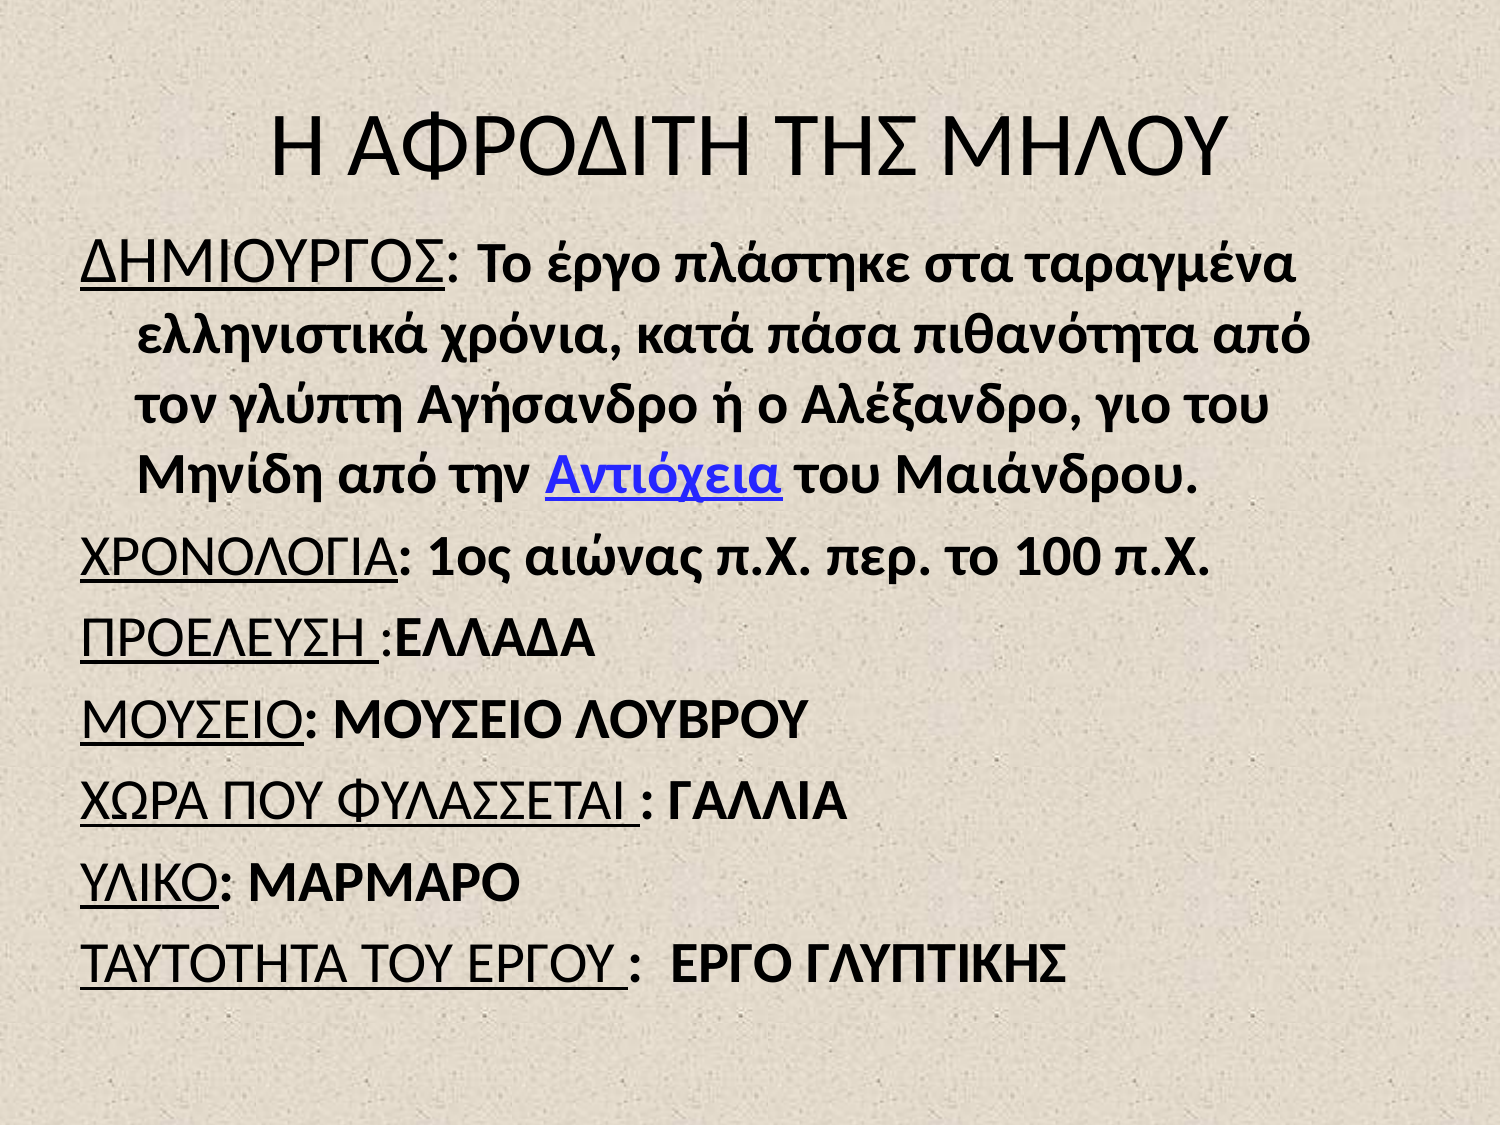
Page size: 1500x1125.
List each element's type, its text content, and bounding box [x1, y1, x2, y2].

picture [0, 0, 1500, 1125]
list ΔΗΜΙΟΥΡΓΟΣ: Το έργο πλάστηκε στα ταραγμένα ελληνιστικά χρόνια, κατά πάσα πιθανότητα από τον γλύπτη Αγήσανδρο ή ο Αλέξανδρο, γιο του Μηνίδη από την Αντιόχεια του Μαιάνδρου. ΧΡΟΝΟΛΟΓΙΑ: 1ος αιώνας π.Χ. περ. το 100 π.Χ. ΠΡΟΕΛΕΥΣΗ :ΕΛΛΑΔΑ ΜΟΥΣΕΙΟ: ΜΟΥΣΕΙΟ ΛΟΥΒΡΟΥ ΧΩΡΑ ΠΟΥ ΦΥΛΑΣΣΕΤΑΙ : ΓΑΛΛΙΑ ΥΛΙΚΟ: ΜΑΡΜΑΡΟ ΤΑΥΤΟΤΗΤΑ ΤΟΥ ΕΡΓΟΥ : ΕΡΓΟ ΓΛΥΠΤΙΚΗΣ [64, 208, 1415, 1125]
title Η ΑΦΡΟΔΙΤΗ ΤΗΣ ΜΗΛΟΥ [75, 45, 1425, 233]
